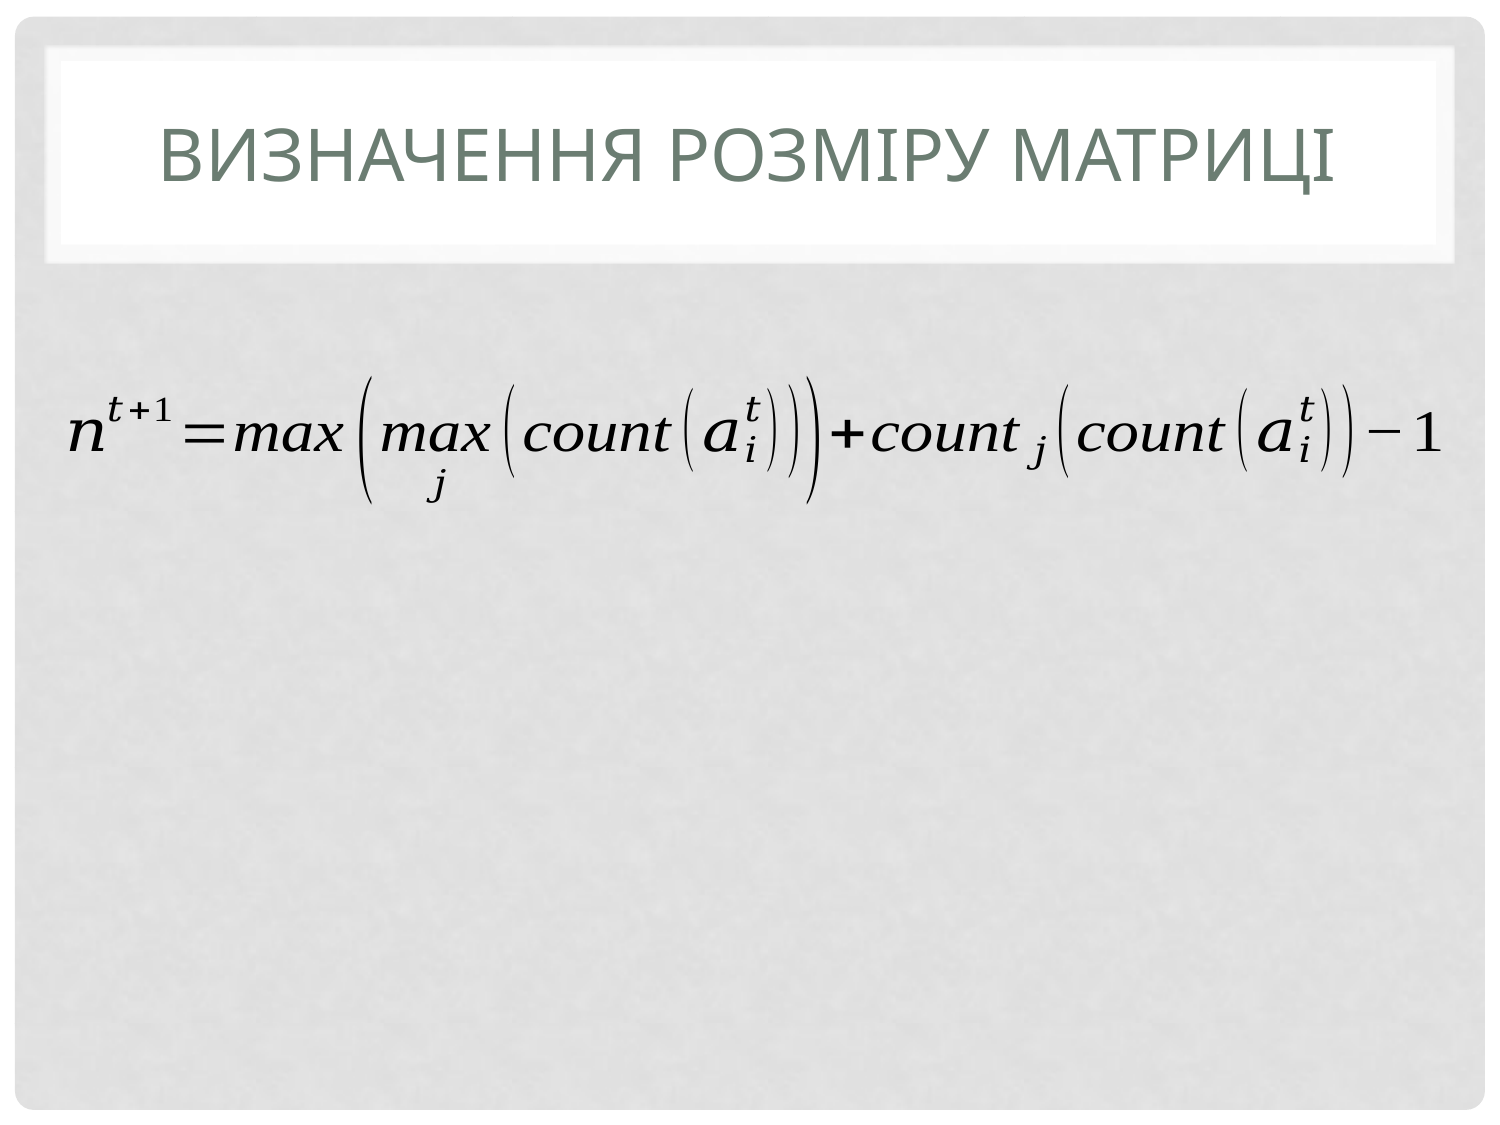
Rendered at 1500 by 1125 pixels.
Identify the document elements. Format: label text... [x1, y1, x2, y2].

title Визначення розміру матриці [69, 66, 1425, 238]
